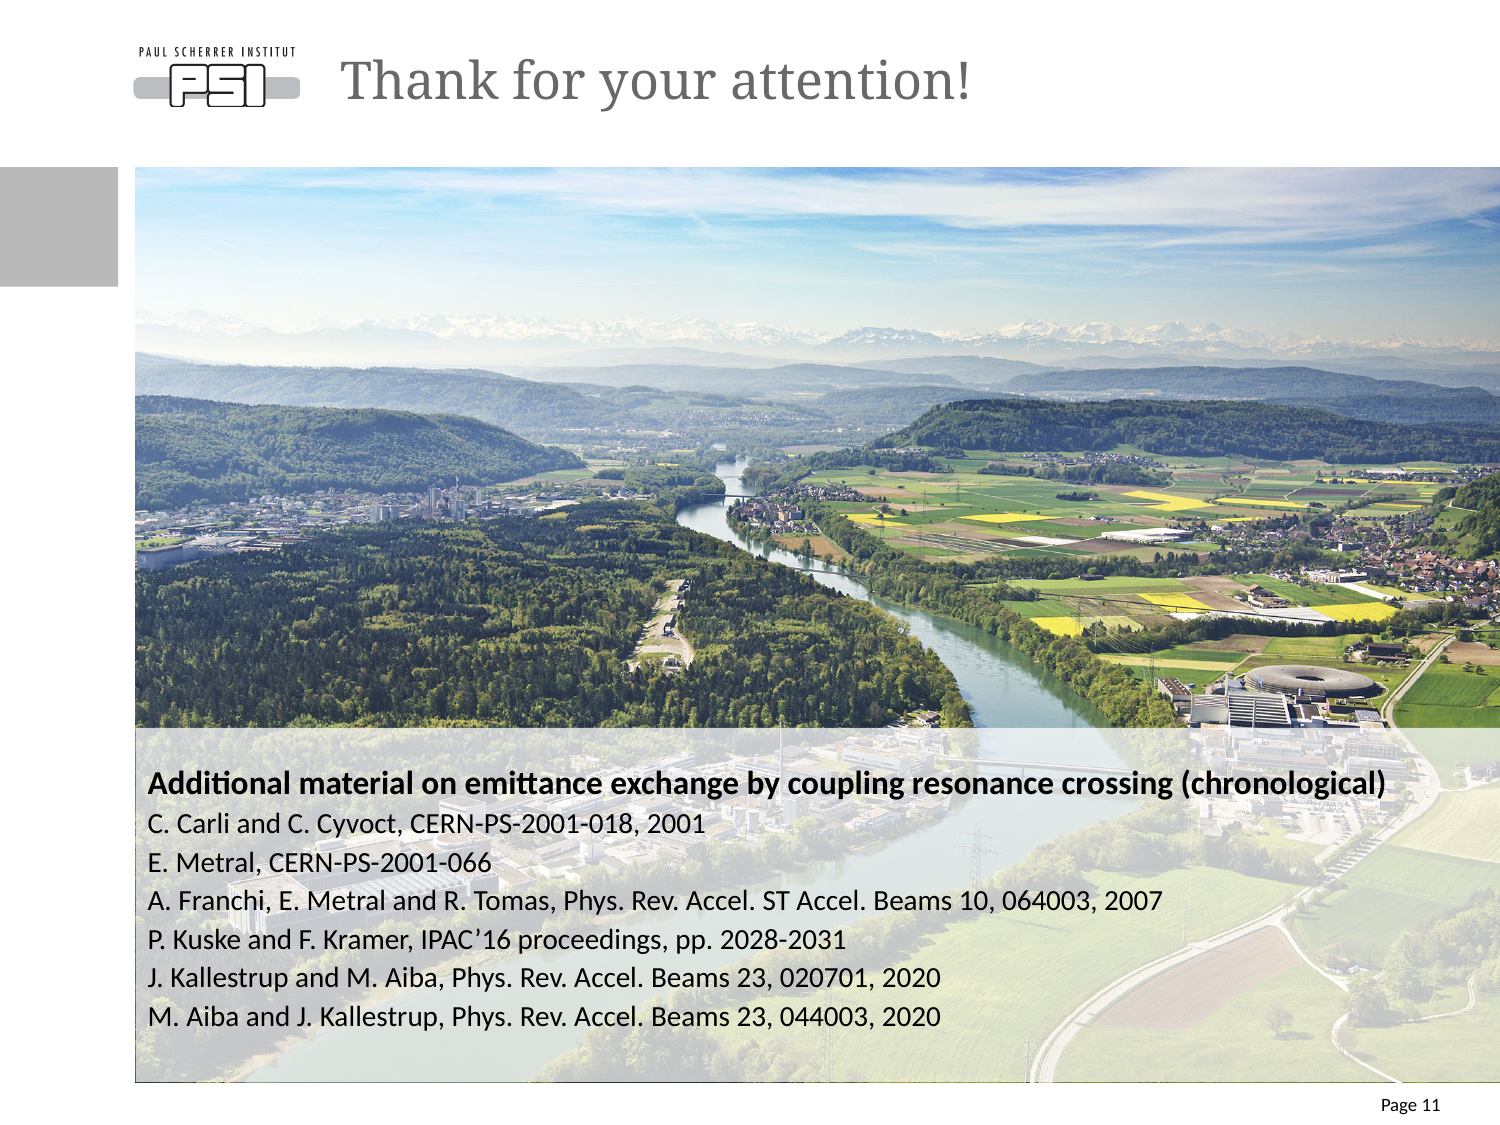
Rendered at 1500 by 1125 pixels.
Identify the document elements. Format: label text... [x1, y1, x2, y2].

slide_number Page 11 [1346, 1092, 1441, 1125]
title Thank for your attention! [340, 47, 1442, 132]
list Additional material on emittance exchange by coupling resonance crossing (chronological) C. Carli and C. Cyvoct, CERN-PS-2001-018, 2001 E. Metral, CERN-PS-2001-066 A. Franchi, E. Metral and R. Tomas, Phys. Rev. Accel. ST Accel. Beams 10, 064003, 2007 P. Kuske and F. Kramer, IPAC’16 proceedings, pp. 2028-2031 J. Kallestrup and M. Aiba, Phys. Rev. Accel. Beams 23, 020701, 2020 M. Aiba and J. Kallestrup, Phys. Rev. Accel. Beams 23, 044003, 2020 [135, 727, 1500, 1083]
picture [135, 167, 1500, 727]
